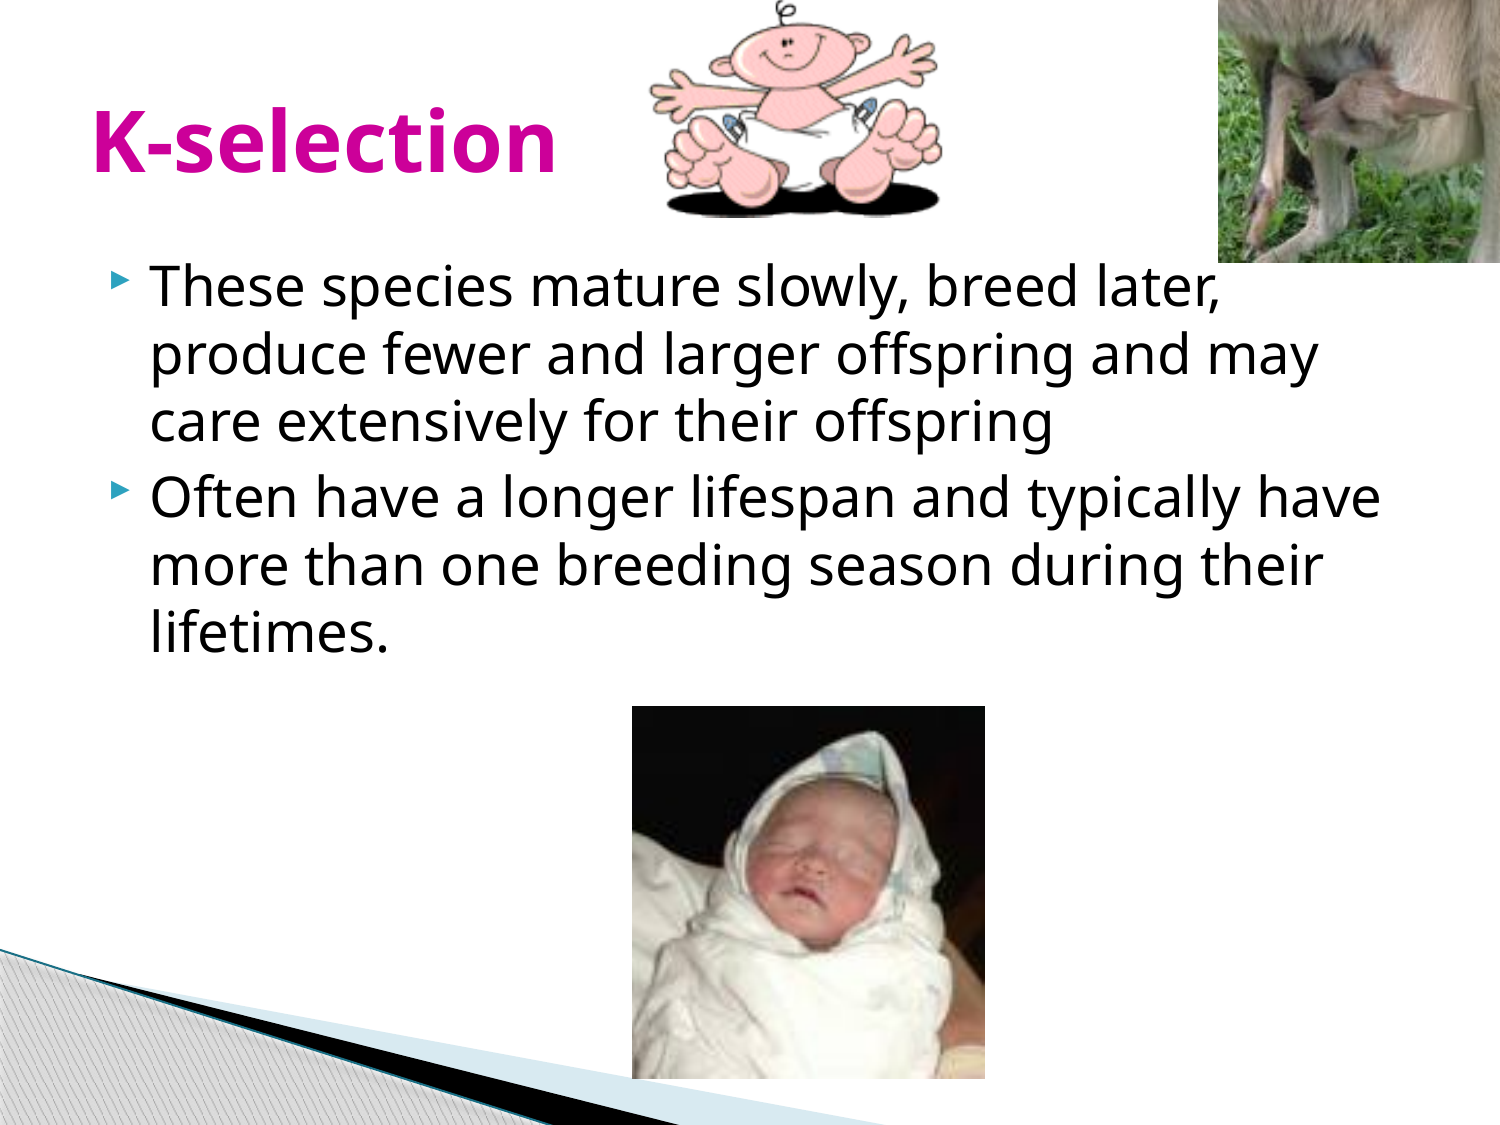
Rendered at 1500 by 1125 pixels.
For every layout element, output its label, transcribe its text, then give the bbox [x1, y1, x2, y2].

picture [632, 706, 985, 1080]
title K-selection [75, 45, 1212, 233]
picture [644, 0, 950, 218]
picture [1218, 0, 1500, 263]
list These species mature slowly, breed later, produce fewer and larger offspring and may care extensively for their offspring Often have a longer lifespan and typically have more than one breeding season during their lifetimes. [74, 242, 1426, 986]
